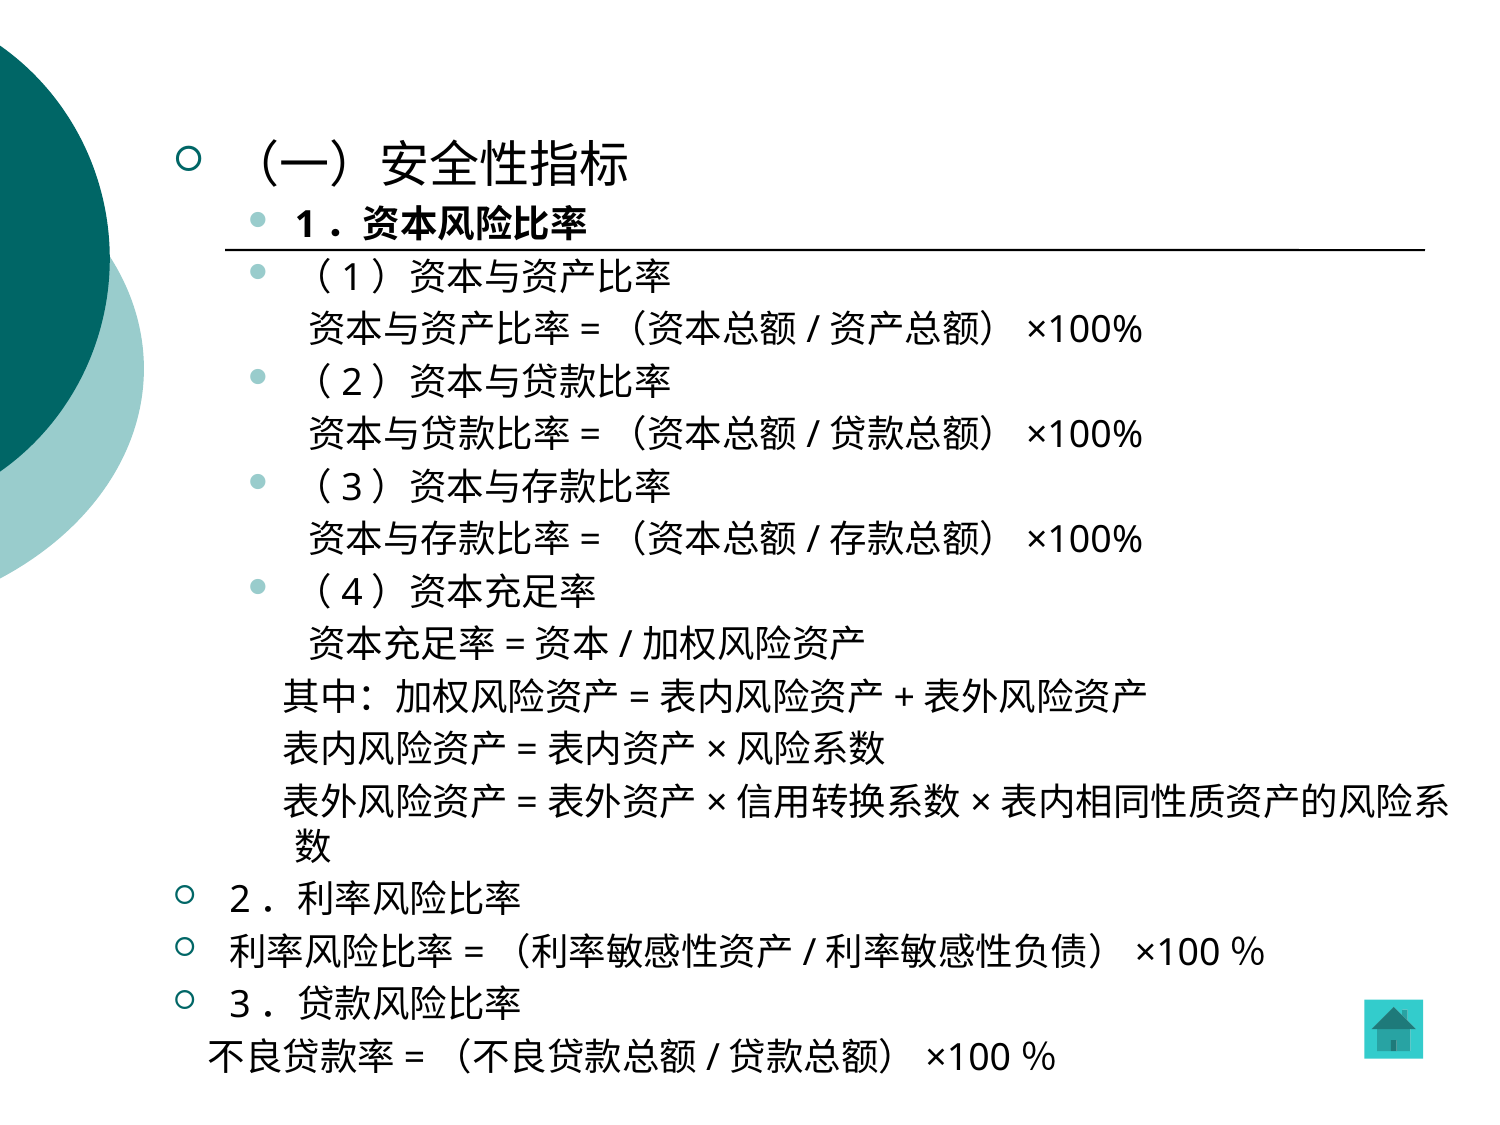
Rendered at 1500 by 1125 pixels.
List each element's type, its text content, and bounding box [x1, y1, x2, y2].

text_box [1364, 999, 1424, 1059]
list （一）安全性指标 1．资本风险比率 （1）资本与资产比率 资本与资产比率=（资本总额/资产总额）×100% （2）资本与贷款比率 资本与贷款比率=（资本总额/贷款总额）×100% （3）资本与存款比率 资本与存款比率=（资本总额/存款总额）×100% （4）资本充足率 资本充足率=资本/加权风险资产 其中：加权风险资产=表内风险资产+表外风险资产 表内风险资产=表内资产×风险系数 表外风险资产=表外资产×信用转换系数×表内相同性质资产的风险系数 2．利率风险比率 利率风险比率=（利率敏感性资产/利率敏感性负债）×100％ 3．贷款风险比率 不良贷款率=（不良贷款总额/贷款总额）×100％ [157, 125, 1499, 1079]
